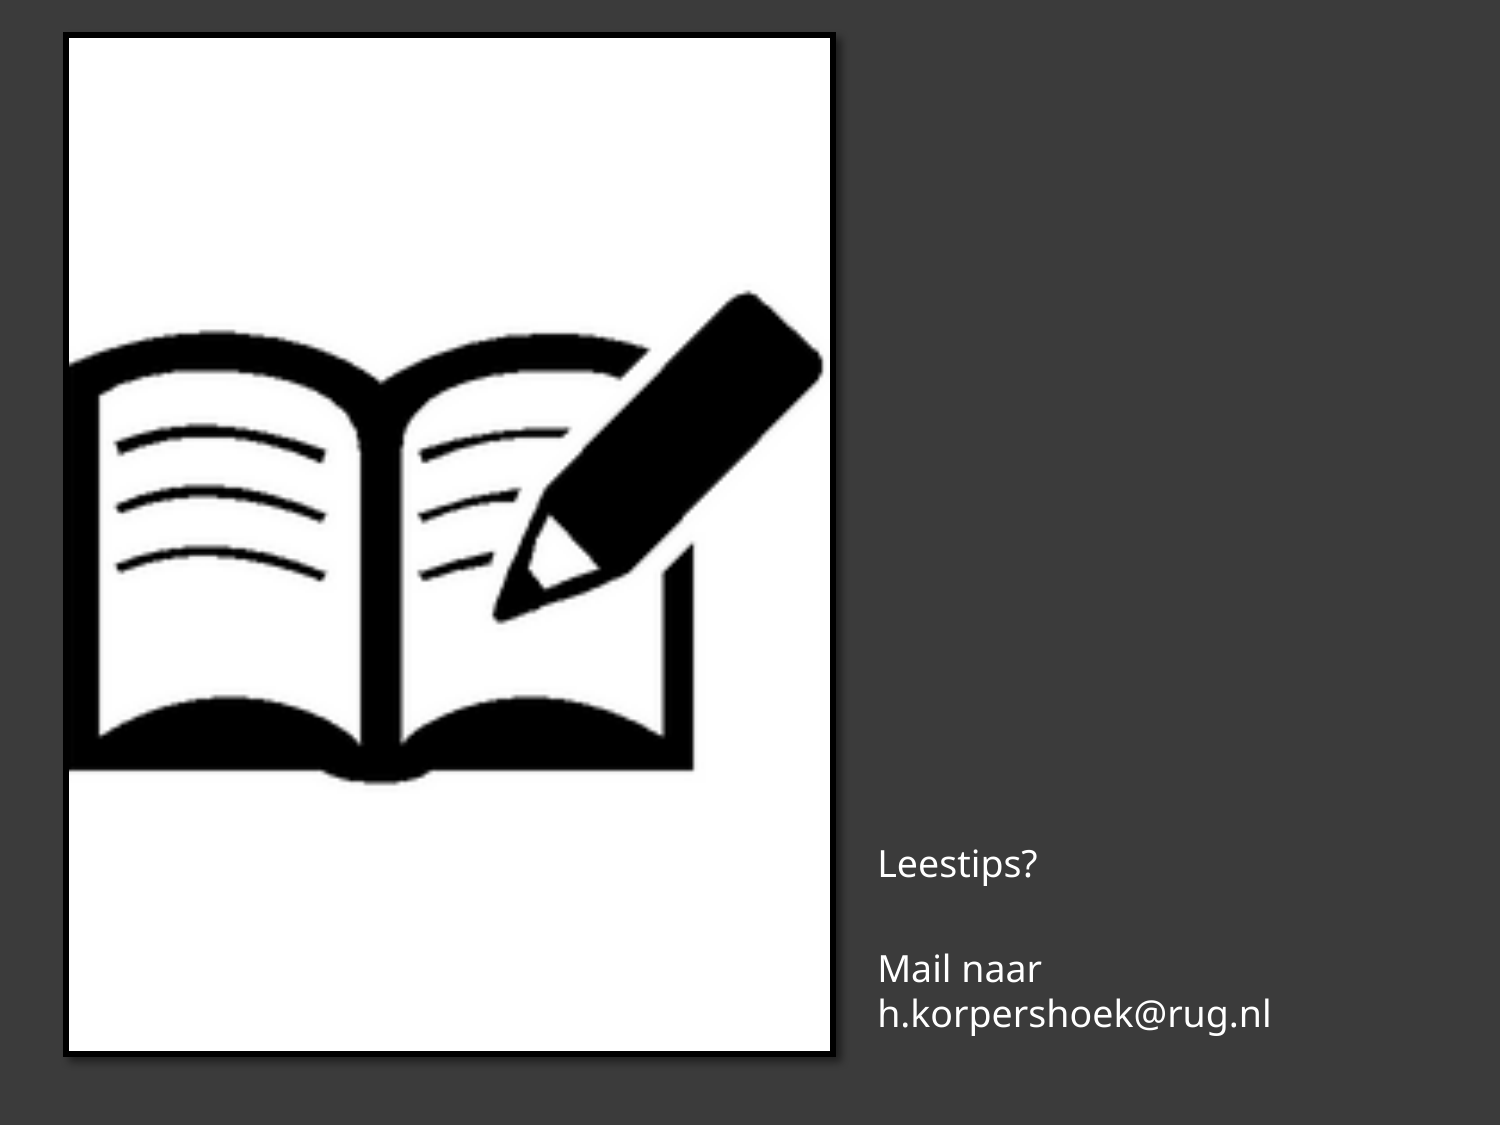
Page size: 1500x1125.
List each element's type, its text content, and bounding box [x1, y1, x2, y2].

list Leestips? Mail naar h.korpershoek@rug.nl [862, 500, 1438, 1050]
picture [68, 37, 831, 1052]
